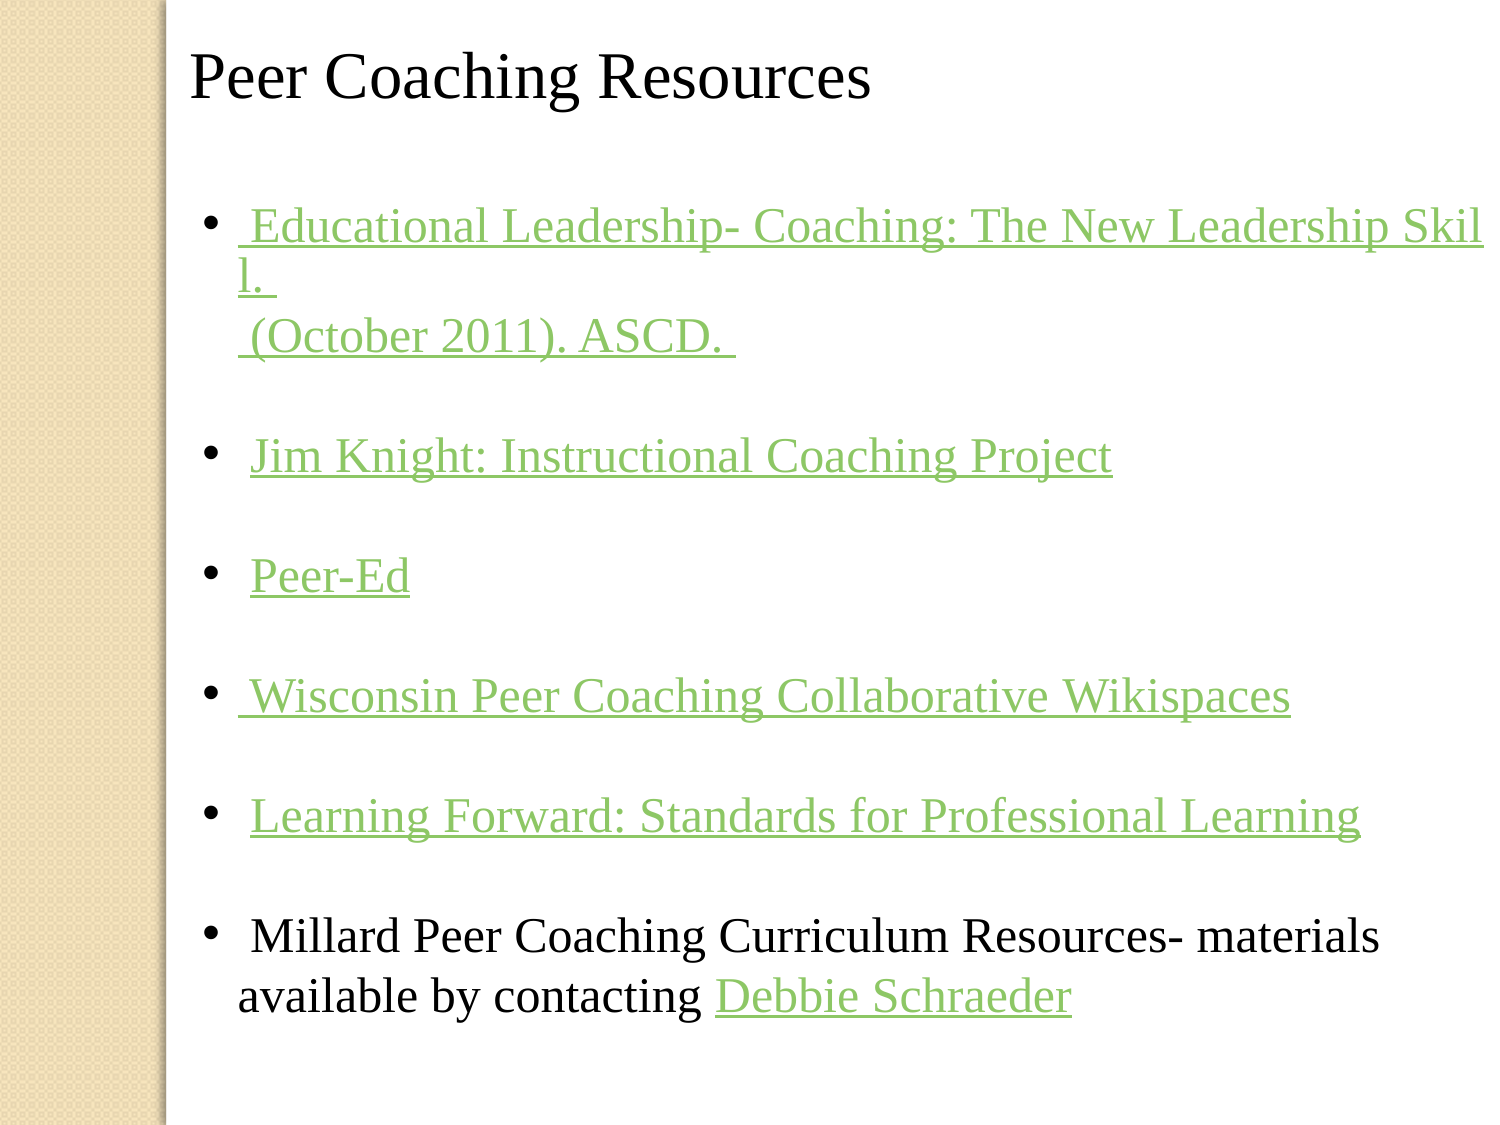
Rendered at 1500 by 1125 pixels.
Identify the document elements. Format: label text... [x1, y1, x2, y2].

text_box Educational Leadership- Coaching: The New Leadership Skill. (October 2011). ASCD. Jim Knight: Instructional Coaching Project Peer-Ed Wisconsin Peer Coaching Collaborative Wikispaces Learning Forward: Standards for Professional Learning Millard Peer Coaching Curriculum Resources- materials available by contacting Debbie Schraeder [187, 184, 1500, 980]
text_box Peer Coaching Resources [174, 24, 1438, 120]
